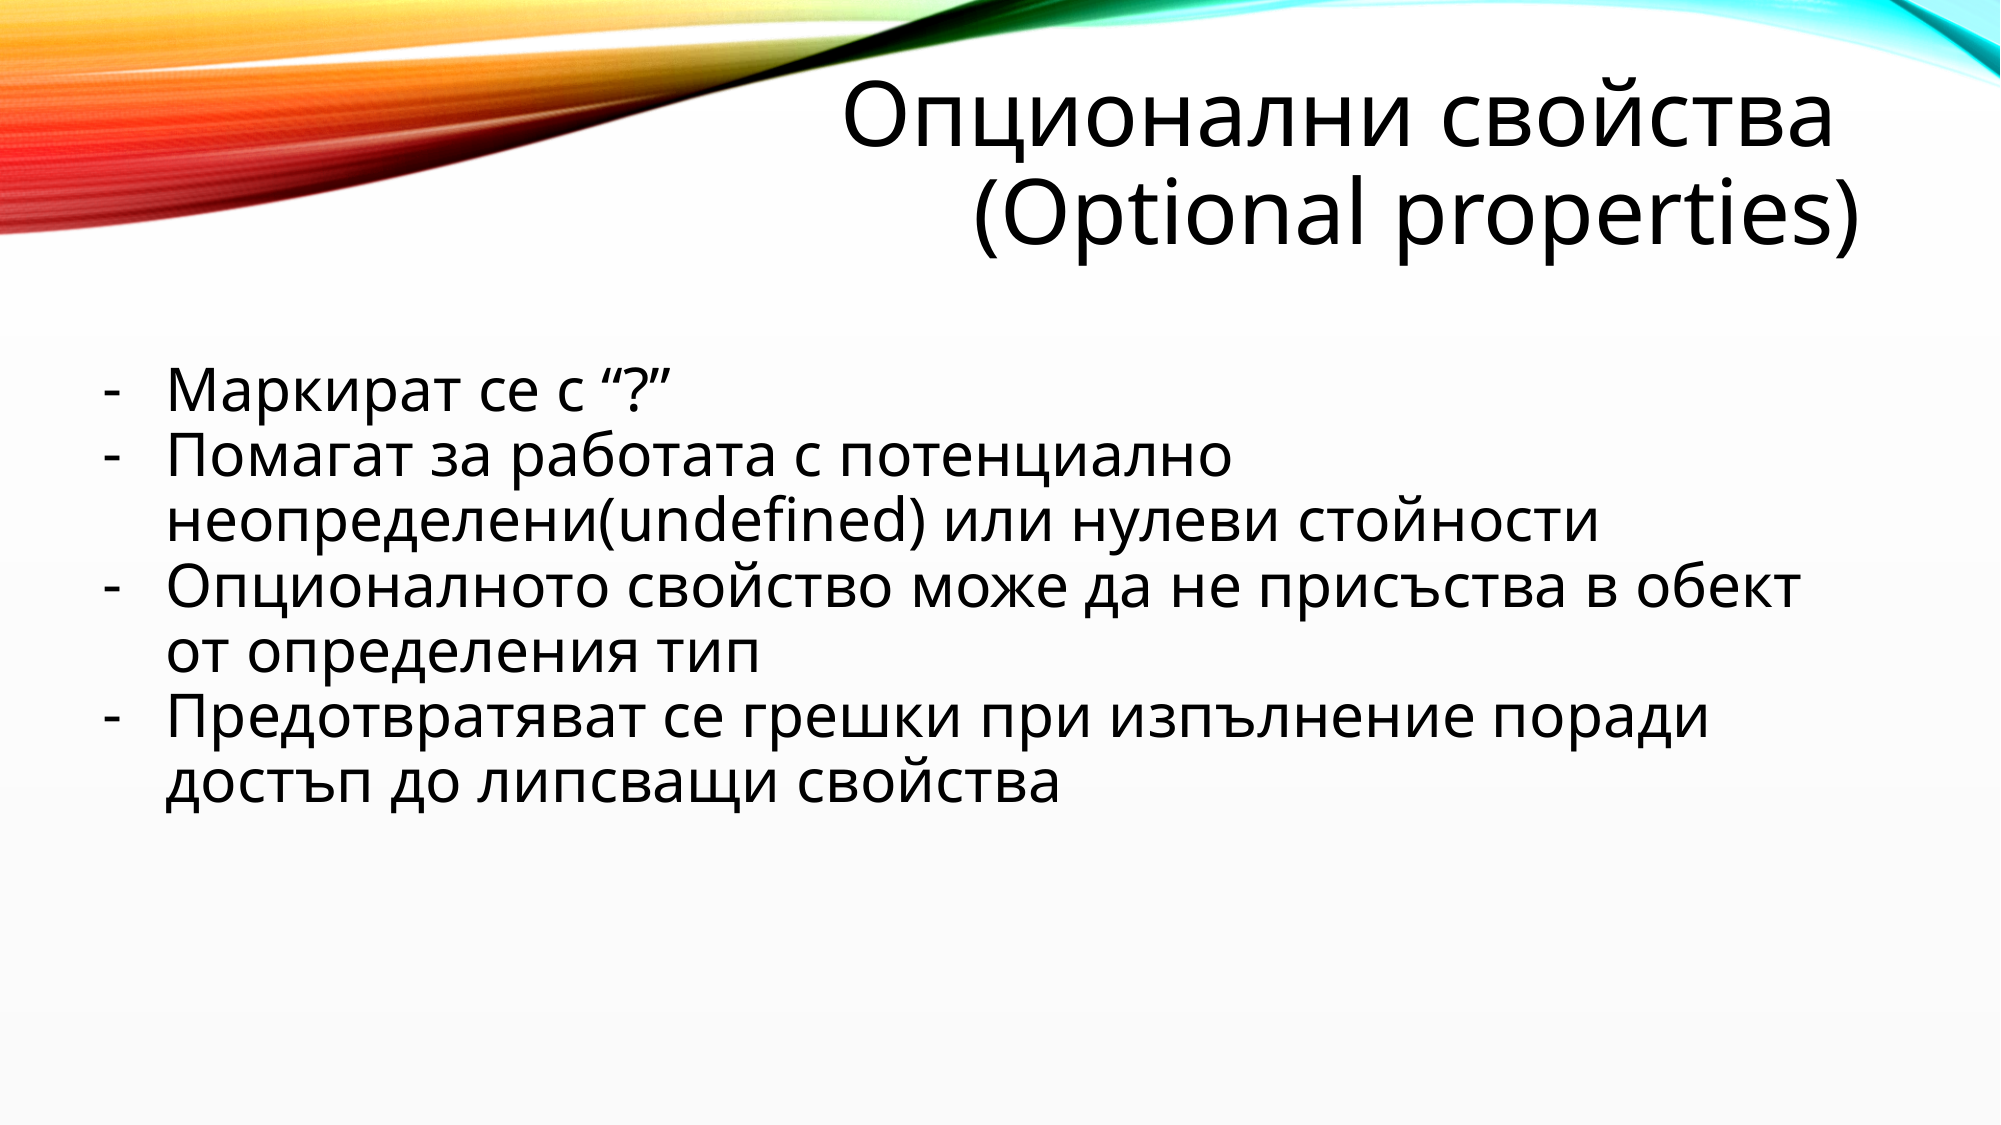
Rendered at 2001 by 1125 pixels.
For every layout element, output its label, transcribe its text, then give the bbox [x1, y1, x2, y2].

title Опционални свойства (Optional properties) [269, 60, 1878, 273]
picture [0, 0, 2000, 237]
list Маркират се с “?” Помагат за работата с потенциално неопределени(undefined) или нулеви стойности Опционалното свойство може да не присъства в обект от определения тип Предотвратяват се грешки при изпълнение поради достъп до липсващи свойства [75, 351, 1851, 1012]
